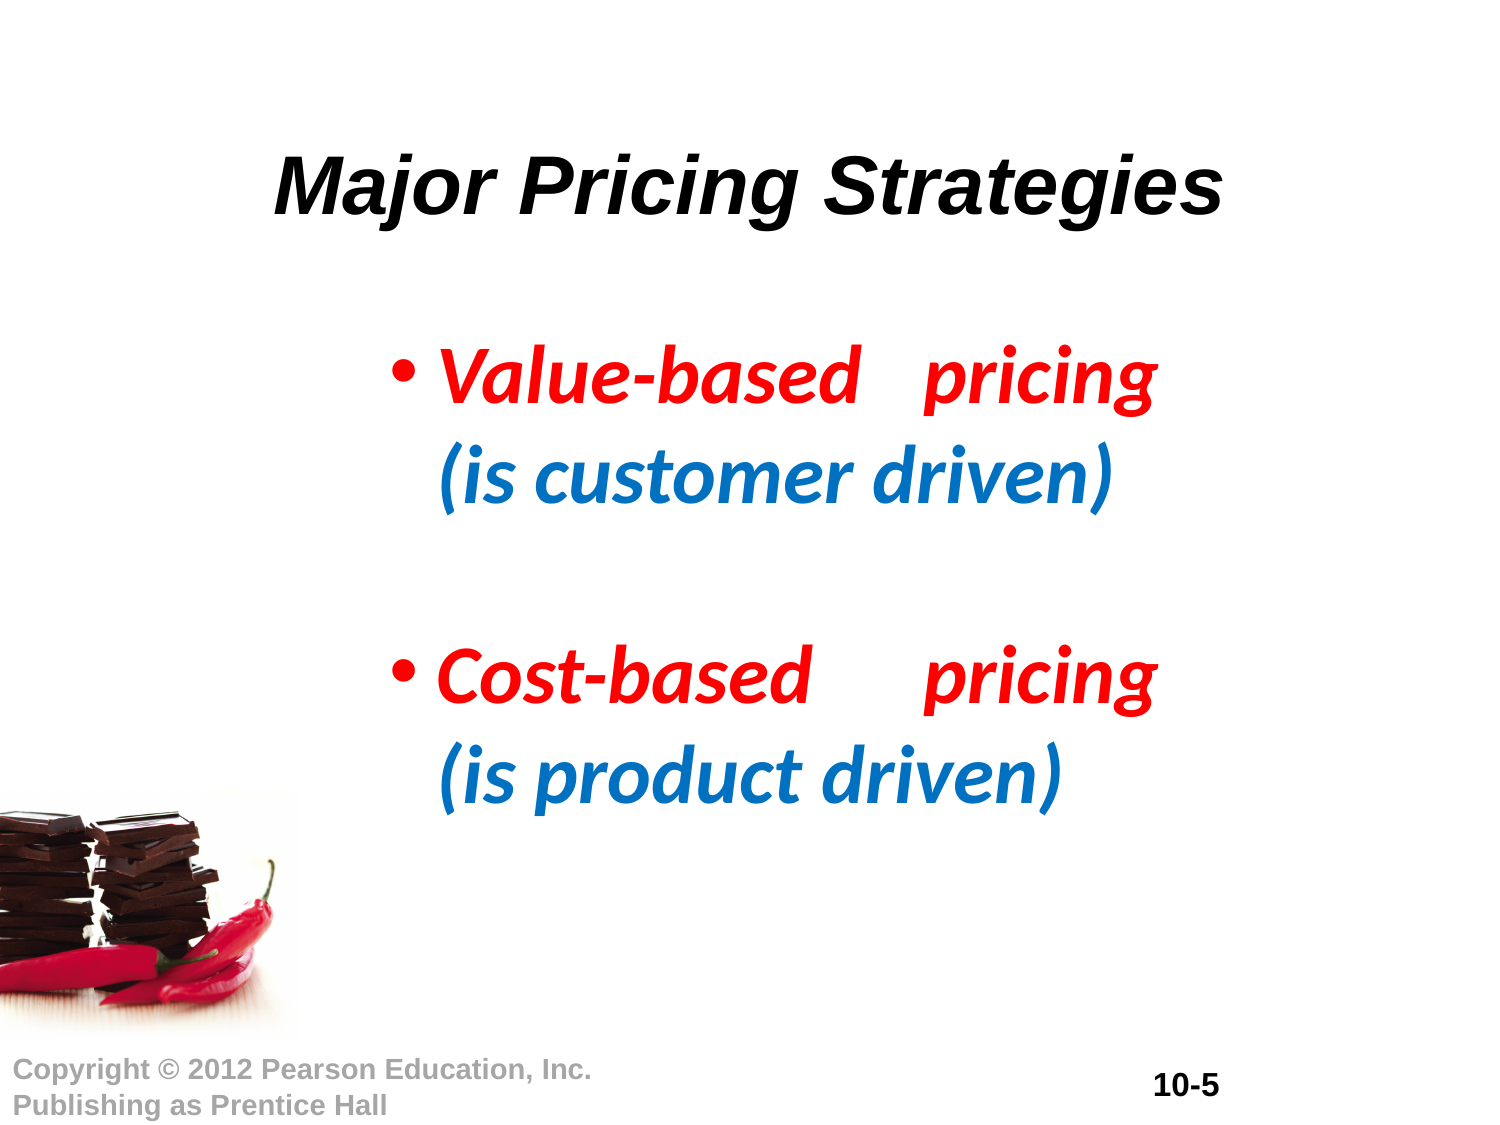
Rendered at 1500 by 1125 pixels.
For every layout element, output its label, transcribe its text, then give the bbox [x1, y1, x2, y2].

text_box Value-based pricing (is customer driven) Cost-based pricing (is product driven) [375, 312, 1175, 828]
text_box Major Pricing Strategies [112, 99, 1388, 288]
picture [0, 789, 300, 1039]
